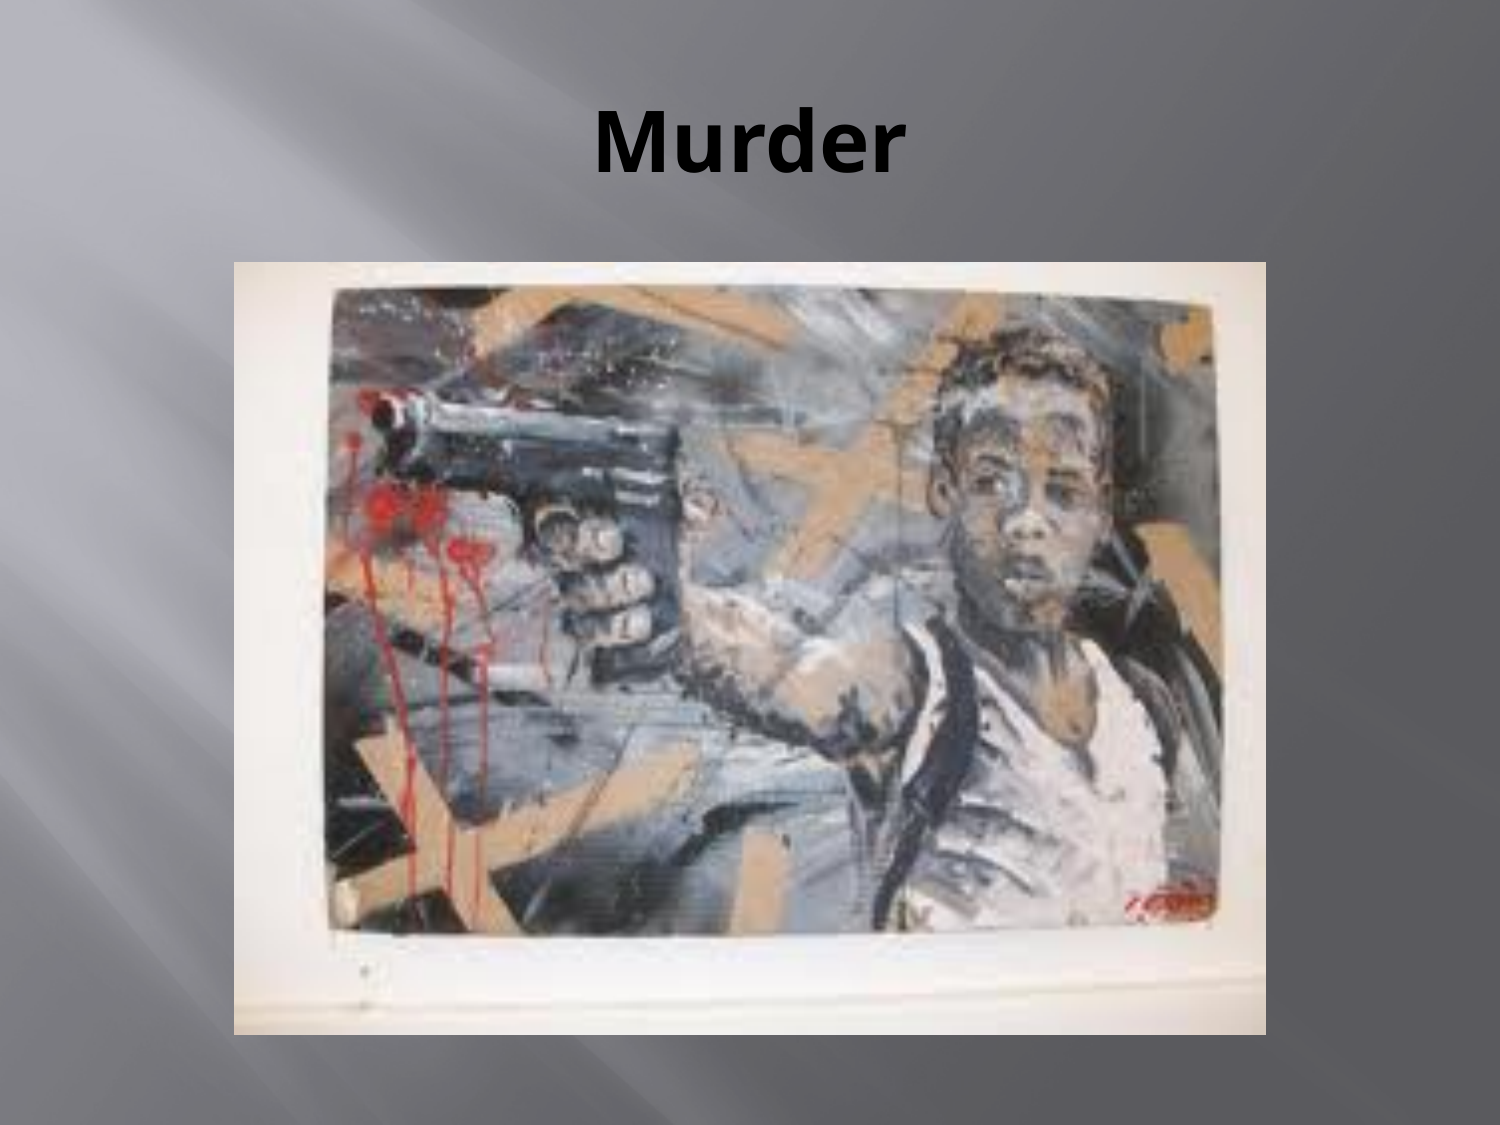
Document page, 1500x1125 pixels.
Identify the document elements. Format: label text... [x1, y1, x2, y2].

title Murder [75, 45, 1425, 233]
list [74, 262, 1426, 1036]
